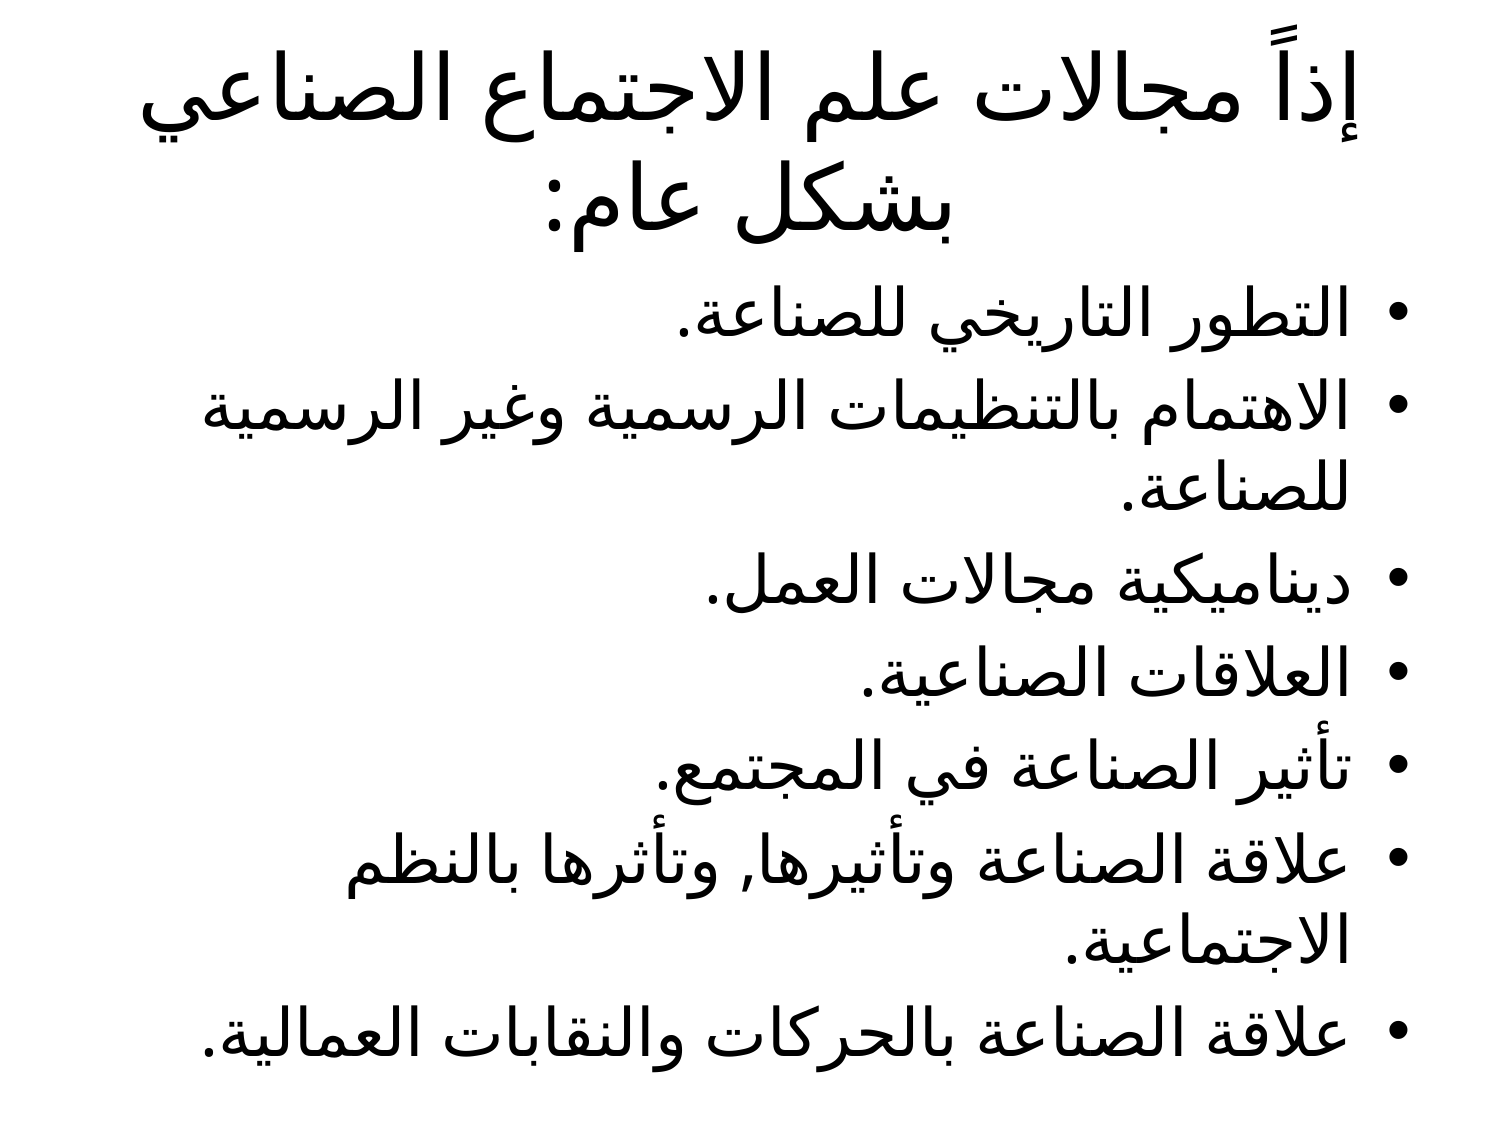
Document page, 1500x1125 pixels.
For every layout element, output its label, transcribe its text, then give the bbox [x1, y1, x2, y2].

title إذاً مجالات علم الاجتماع الصناعي بشكل عام: [75, 45, 1425, 233]
list التطور التاريخي للصناعة. الاهتمام بالتنظيمات الرسمية وغير الرسمية للصناعة. ديناميكية مجالات العمل. العلاقات الصناعية. تأثير الصناعة في المجتمع. علاقة الصناعة وتأثيرها, وتأثرها بالنظم الاجتماعية. علاقة الصناعة بالحركات والنقابات العمالية. [75, 262, 1425, 1005]
